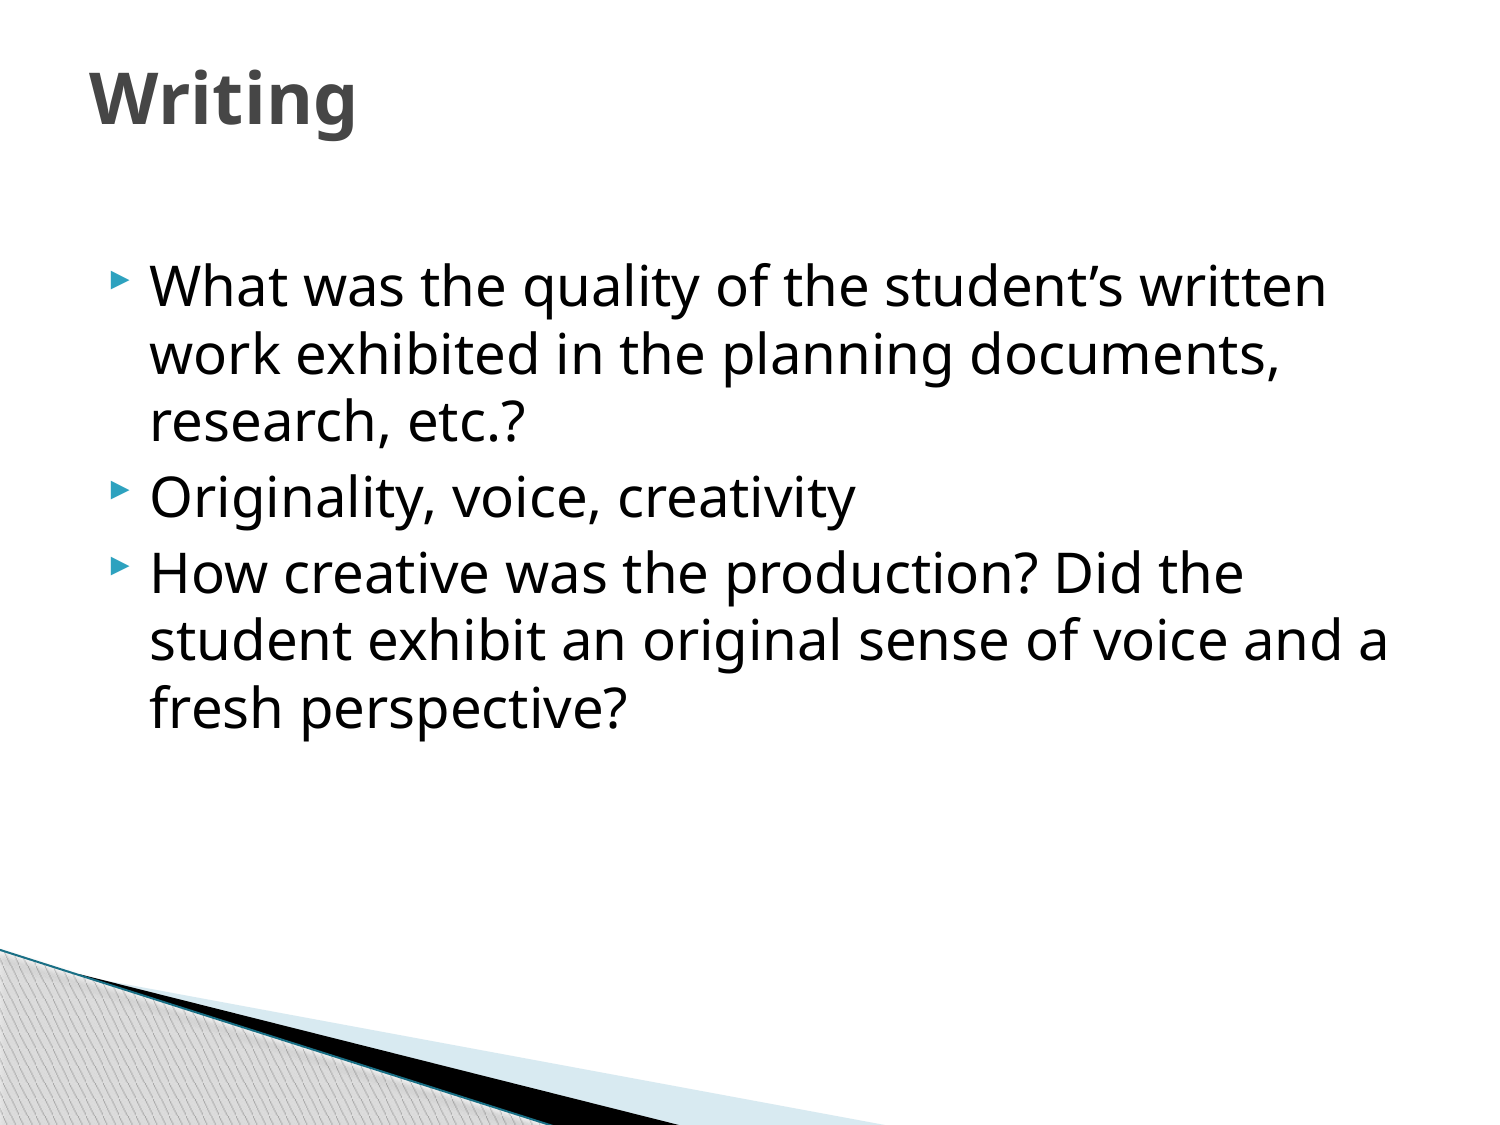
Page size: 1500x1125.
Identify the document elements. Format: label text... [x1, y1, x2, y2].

title Writing [75, 45, 1425, 233]
list What was the quality of the student’s written work exhibited in the planning documents, research, etc.? Originality, voice, creativity How creative was the production? Did the student exhibit an original sense of voice and a fresh perspective? [75, 243, 1425, 986]
